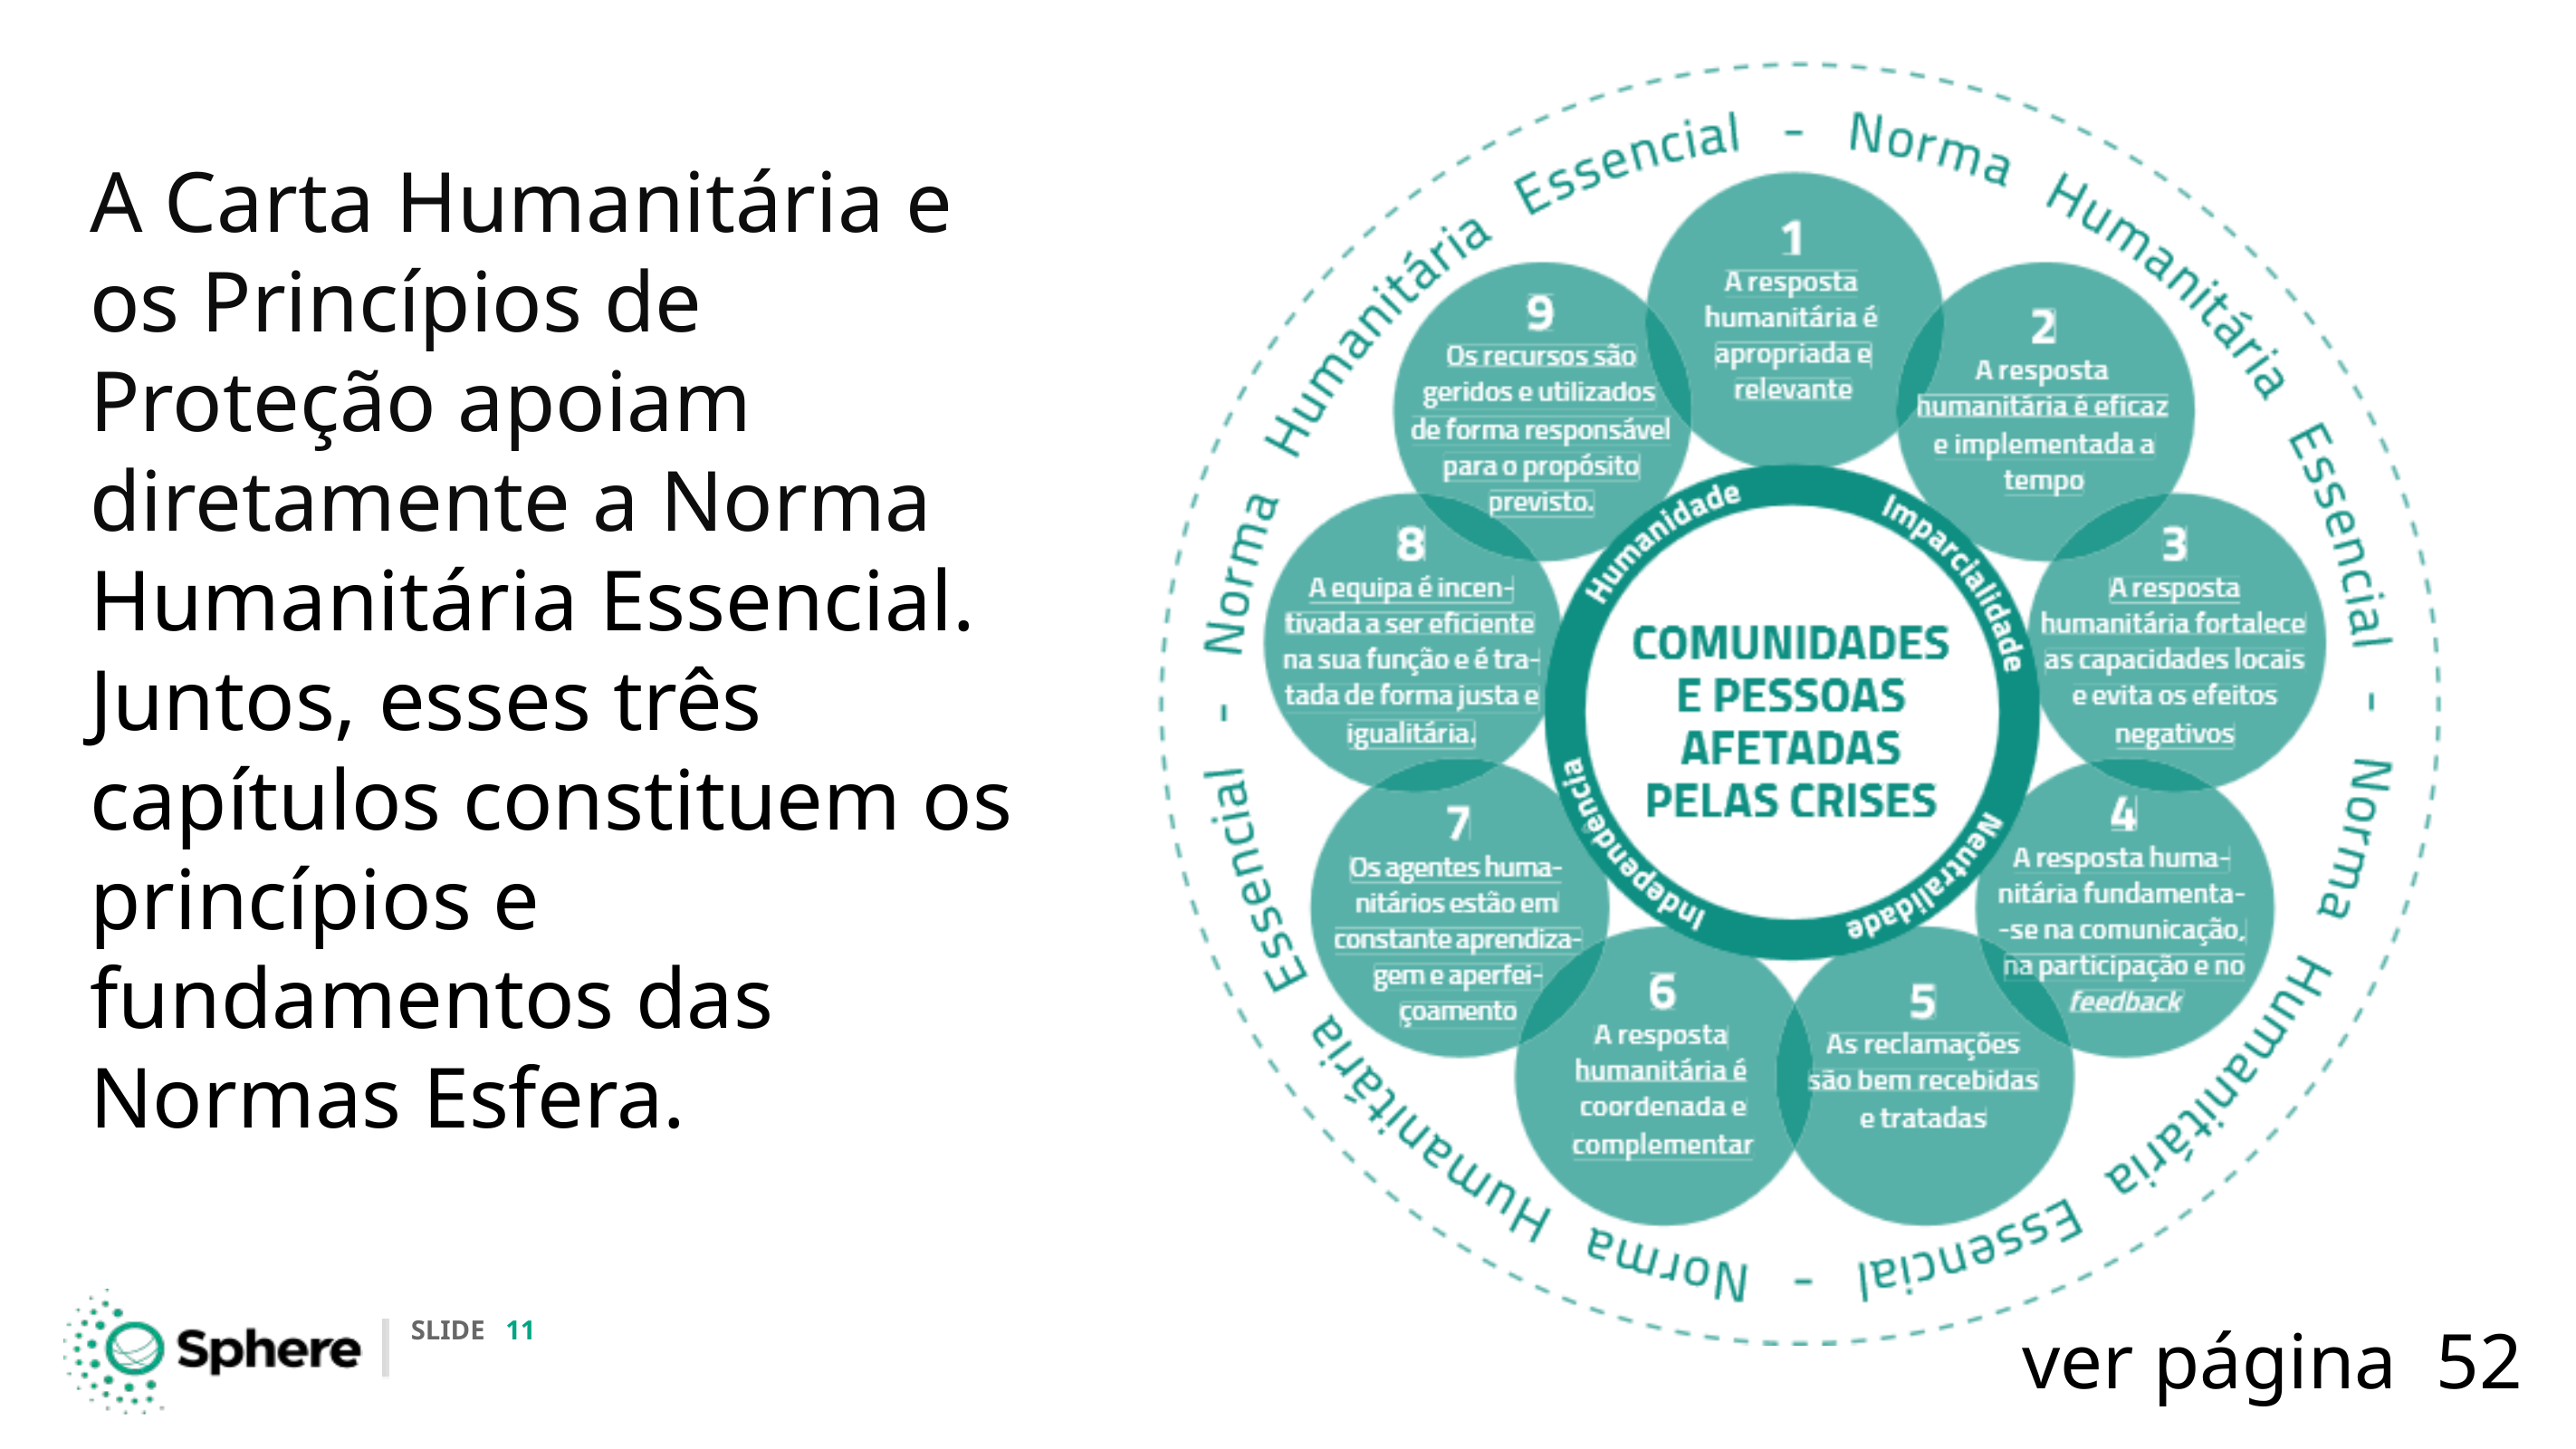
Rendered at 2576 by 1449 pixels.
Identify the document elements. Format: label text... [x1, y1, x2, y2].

picture [63, 1289, 363, 1416]
text_box ver página 52 [1997, 1310, 2546, 1404]
slide_number SLIDE 11 [408, 1309, 599, 1449]
text_box A Carta Humanitária e os Princípios de Proteção apoiam diretamente a Norma Humanitária Essencial. Juntos, esses três capítulos constituem os princípios e fundamentos das Normas Esfera. [88, 147, 1038, 1146]
picture [1132, 34, 2478, 1346]
picture [382, 1319, 393, 1379]
